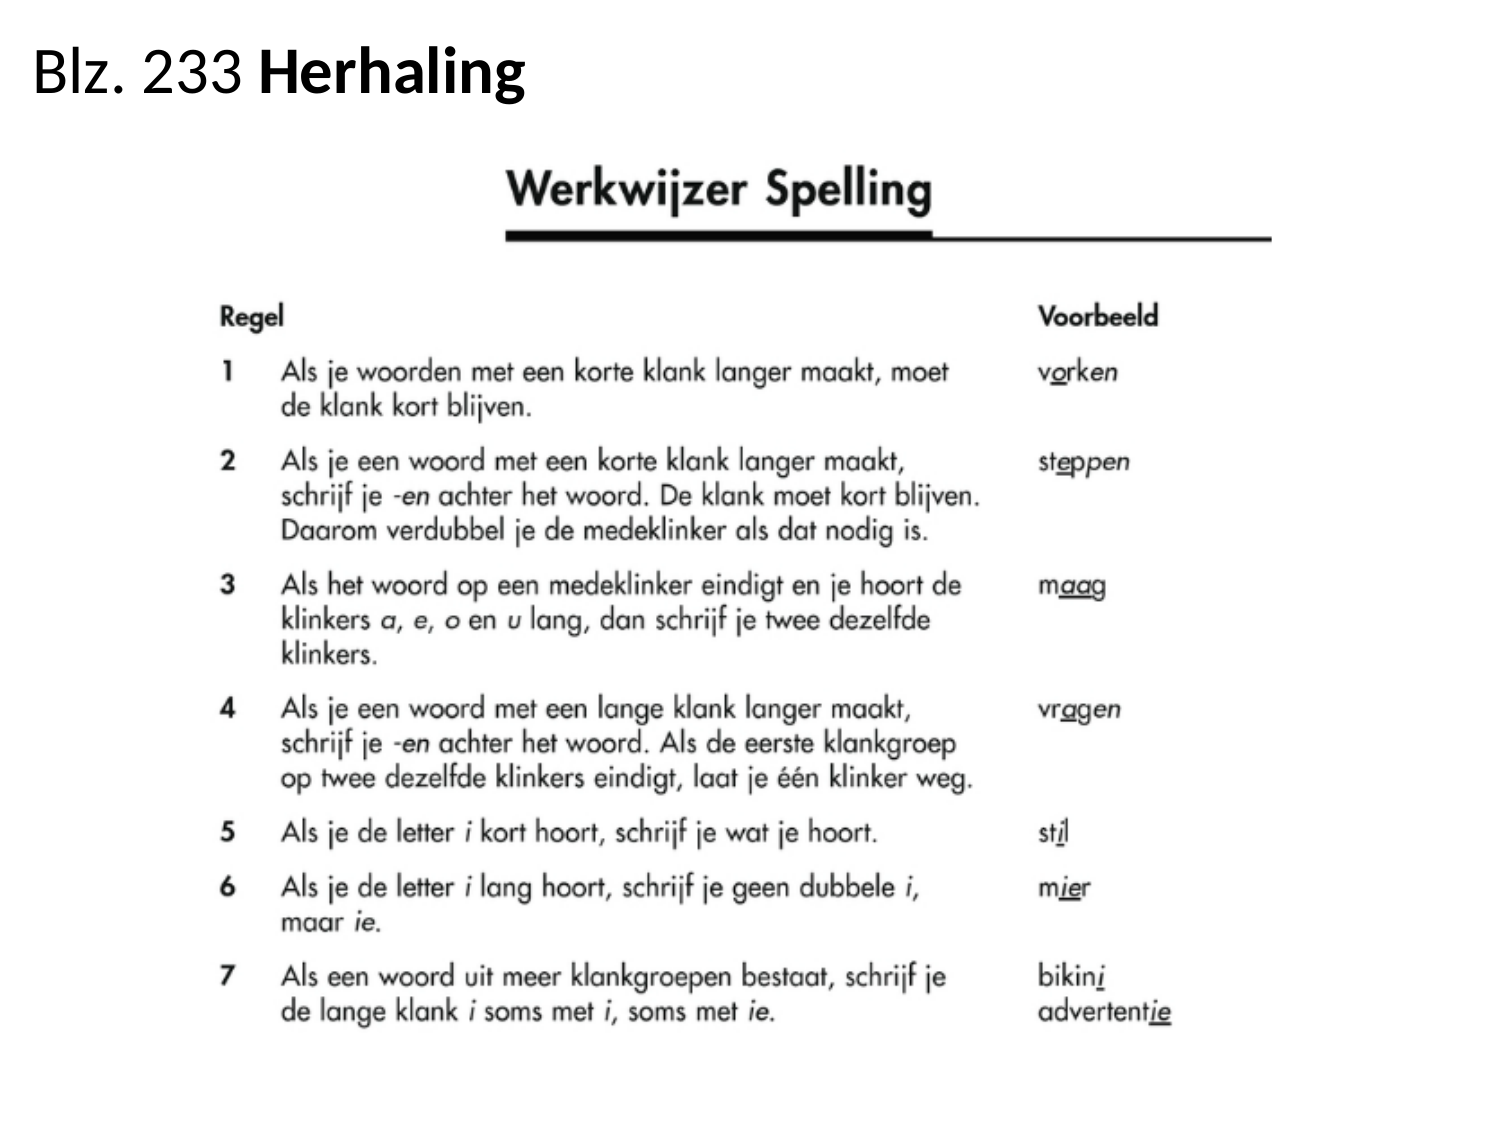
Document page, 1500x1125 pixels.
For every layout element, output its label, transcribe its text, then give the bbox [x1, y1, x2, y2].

text_box Blz. 233 Herhaling [17, 19, 969, 110]
picture [182, 148, 1272, 1036]
